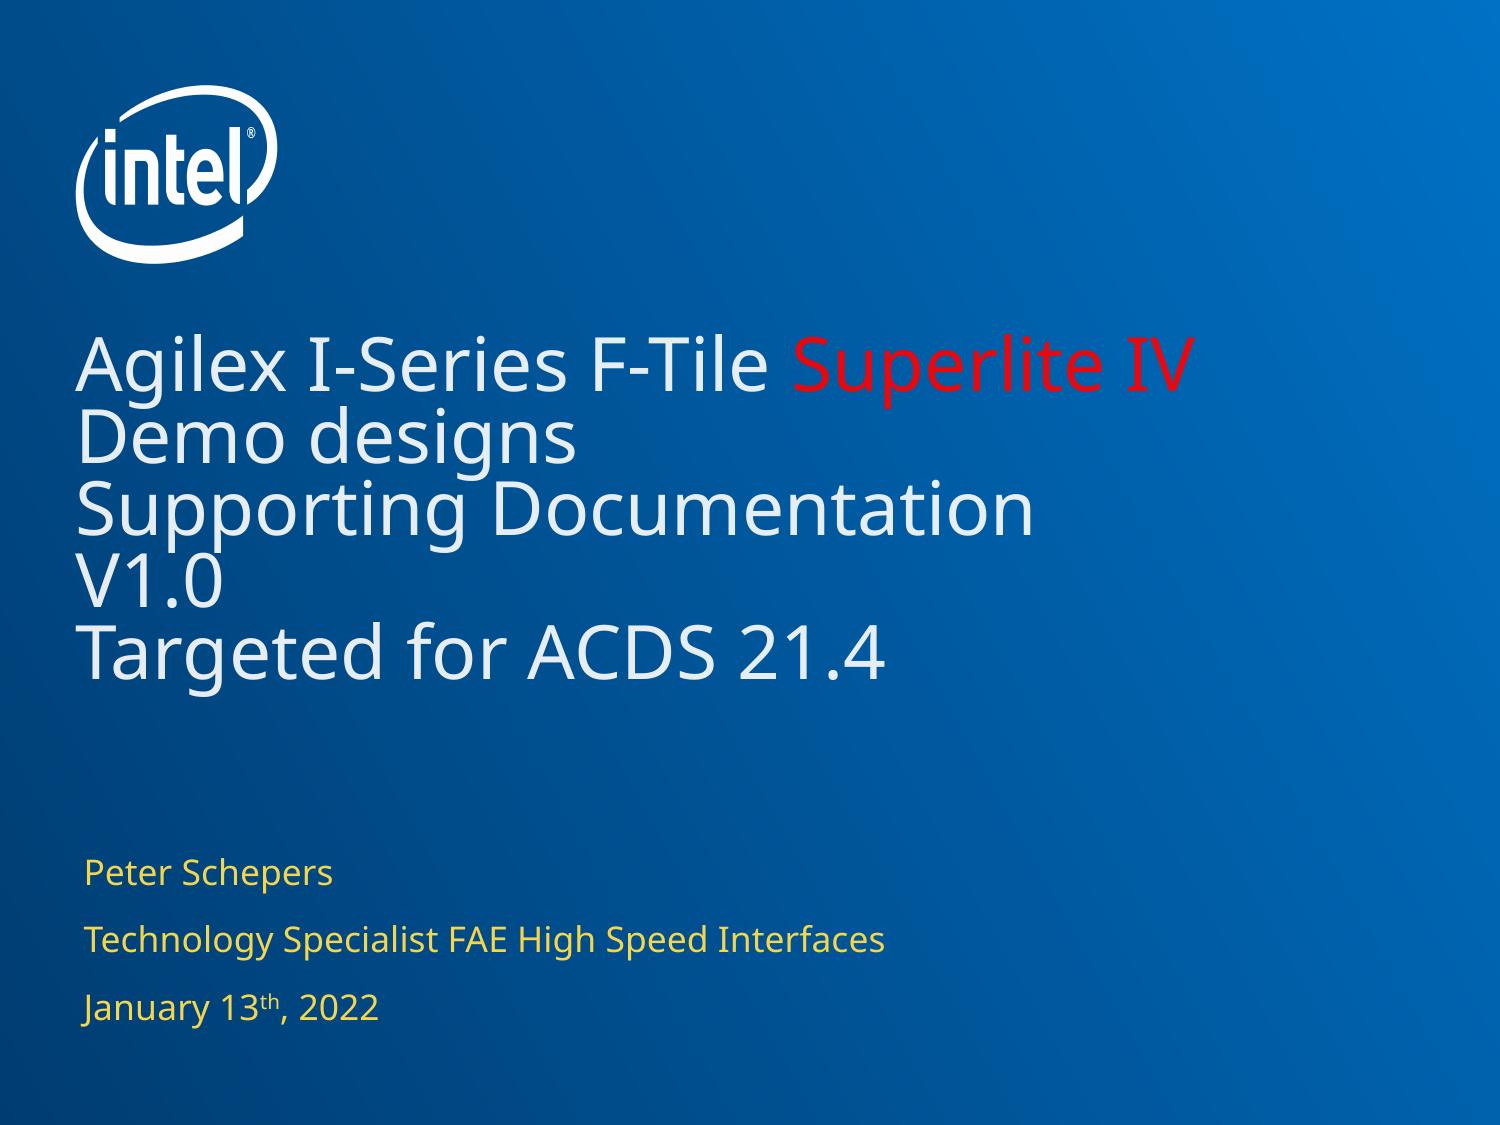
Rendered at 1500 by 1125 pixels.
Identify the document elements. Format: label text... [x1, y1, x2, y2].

title Agilex I-Series F-Tile Superlite IV Demo designs Supporting Documentation V1.0 Targeted for ACDS 21.4 [75, 568, 1400, 694]
picture [74, 83, 279, 266]
subtitle Peter Schepers Technology Specialist FAE High Speed Interfaces January 13th, 2022 [83, 849, 1459, 1050]
